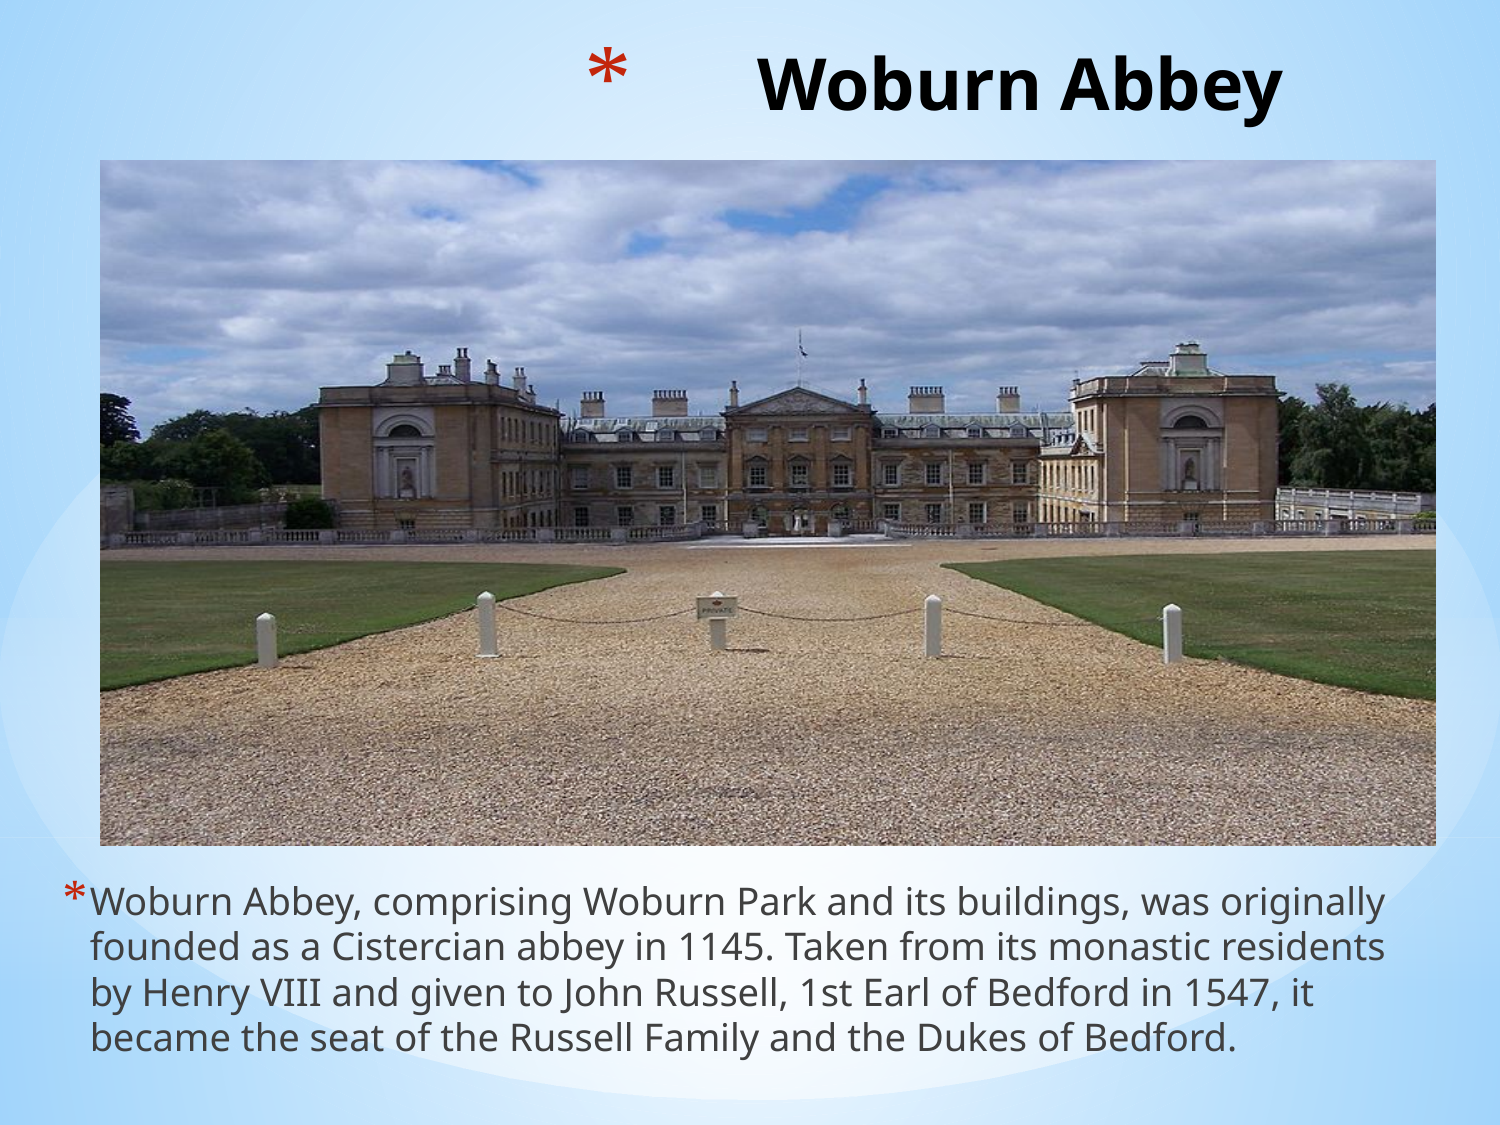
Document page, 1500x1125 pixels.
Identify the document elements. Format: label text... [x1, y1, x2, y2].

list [100, 160, 1436, 847]
list Woburn Abbey, comprising Woburn Park and its buildings, was originally founded as a Cistercian abbey in 1145. Taken from its monastic residents by Henry VIII and given to John Russell, 1st Earl of Bedford in 1547, it became the seat of the Russell Family and the Dukes of Bedford. [41, 869, 1424, 1098]
title Woburn Abbey [230, 30, 1299, 158]
